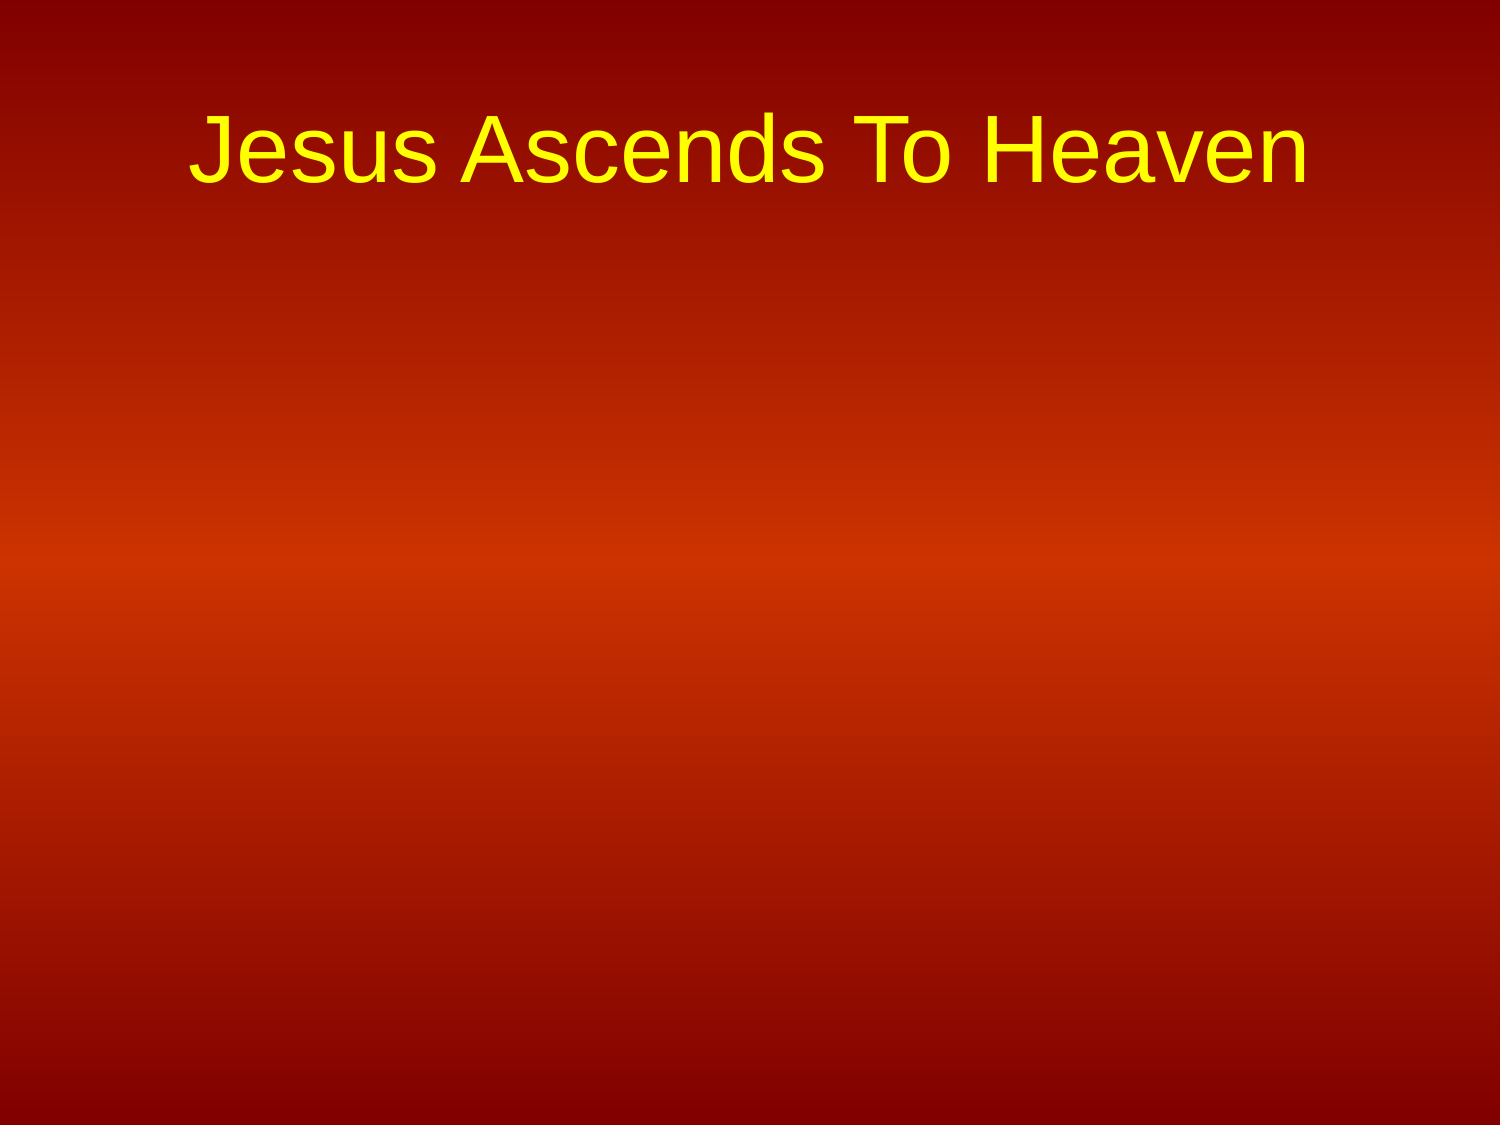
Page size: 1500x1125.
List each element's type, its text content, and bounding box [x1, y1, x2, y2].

title Jesus Ascends To Heaven [37, 50, 1463, 238]
